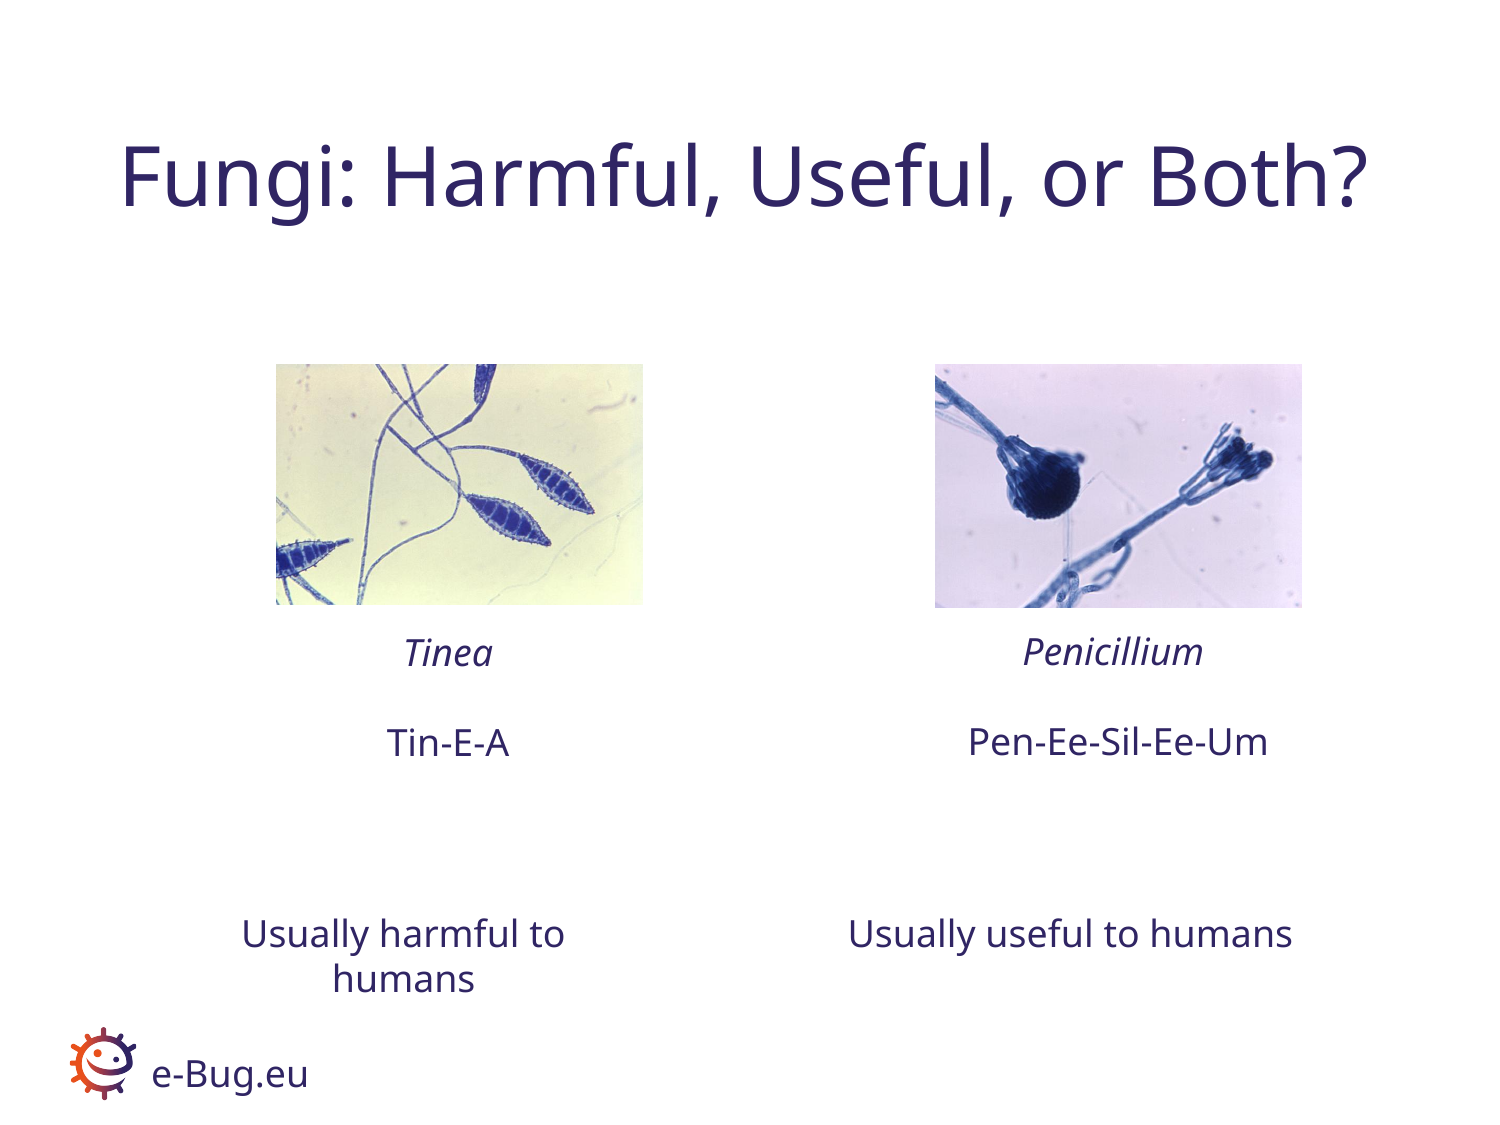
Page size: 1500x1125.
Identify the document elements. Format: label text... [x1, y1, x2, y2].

text_box Tinea Tin-E-A [261, 621, 635, 772]
title Fungi: Harmful, Useful, or Both? [103, 70, 1397, 289]
text_box Usually harmful to humans [164, 902, 643, 1008]
footer e-Bug.eu [136, 1042, 643, 1103]
text_box Penicillium Pen-Ee-Sil-Ee-Um [935, 620, 1302, 771]
picture [69, 1027, 137, 1103]
text_box Usually useful to humans [831, 902, 1310, 963]
picture [935, 364, 1302, 608]
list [276, 364, 643, 605]
